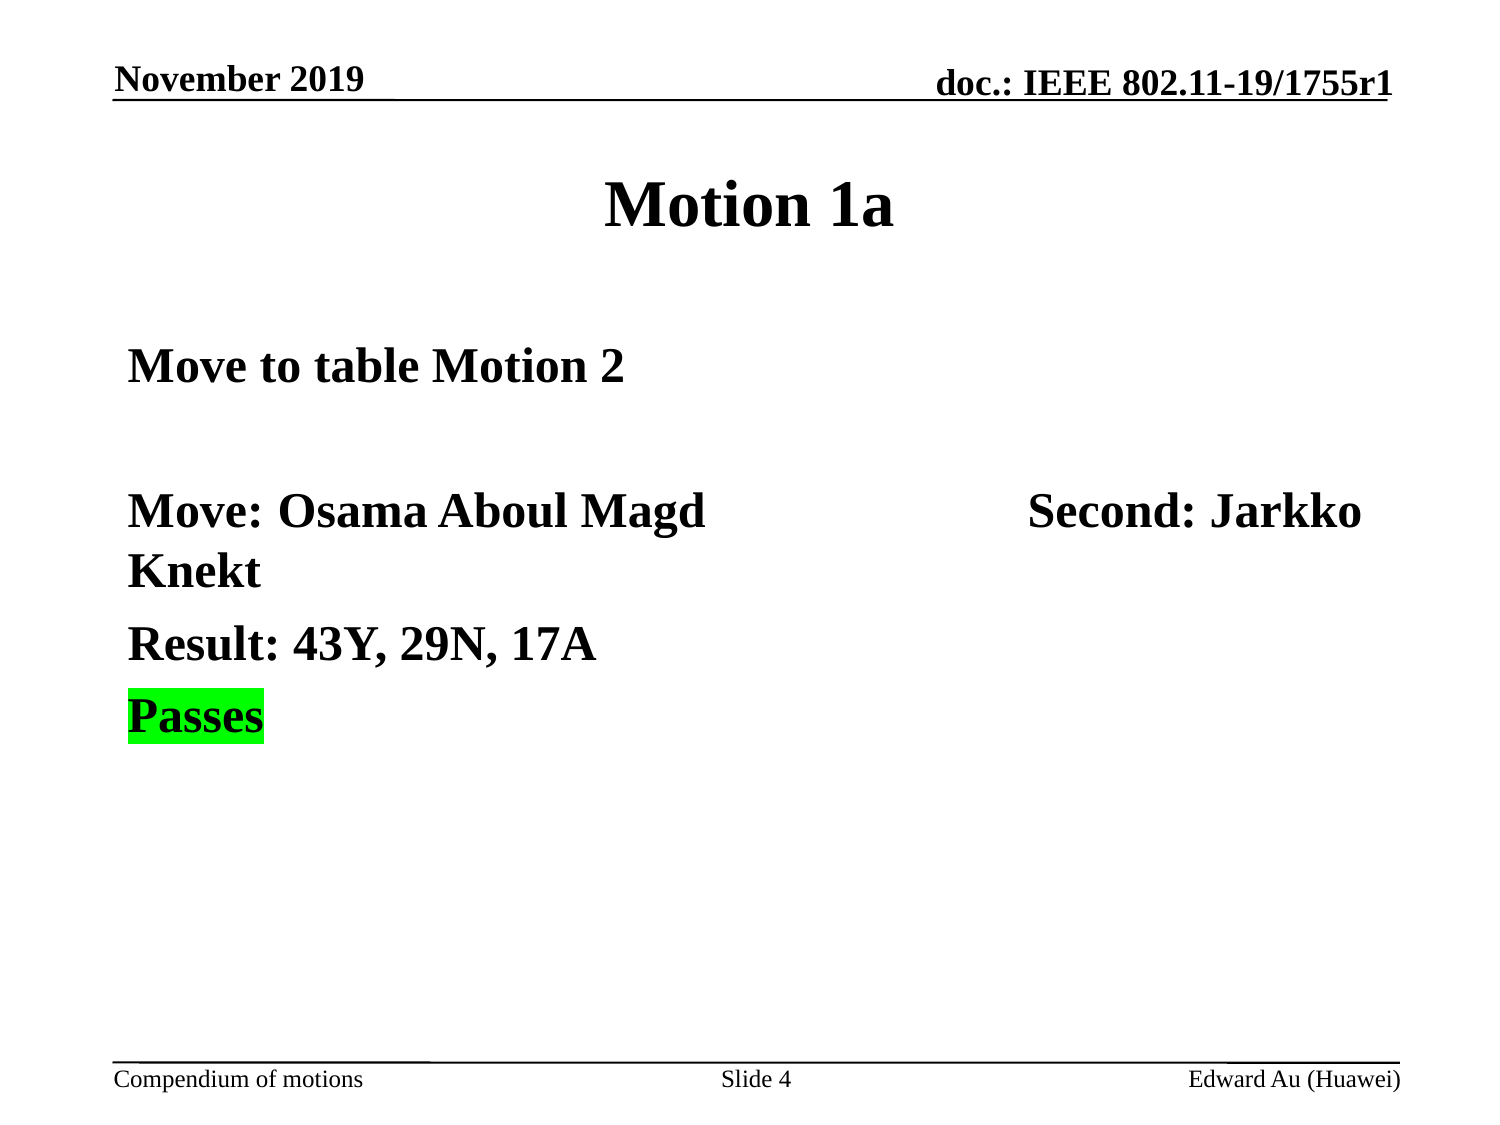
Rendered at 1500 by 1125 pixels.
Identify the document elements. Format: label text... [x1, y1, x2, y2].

title Motion 1a [112, 112, 1388, 288]
footer Edward Au (Huawei) [878, 1061, 1402, 1093]
slide_number Slide 4 [712, 1061, 800, 1123]
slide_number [114, 54, 423, 100]
list Move to table Motion 2 Move: Osama Aboul Magd Second: Jarkko Knekt Result: 43Y, 29N, 17A Passes [112, 324, 1388, 1000]
